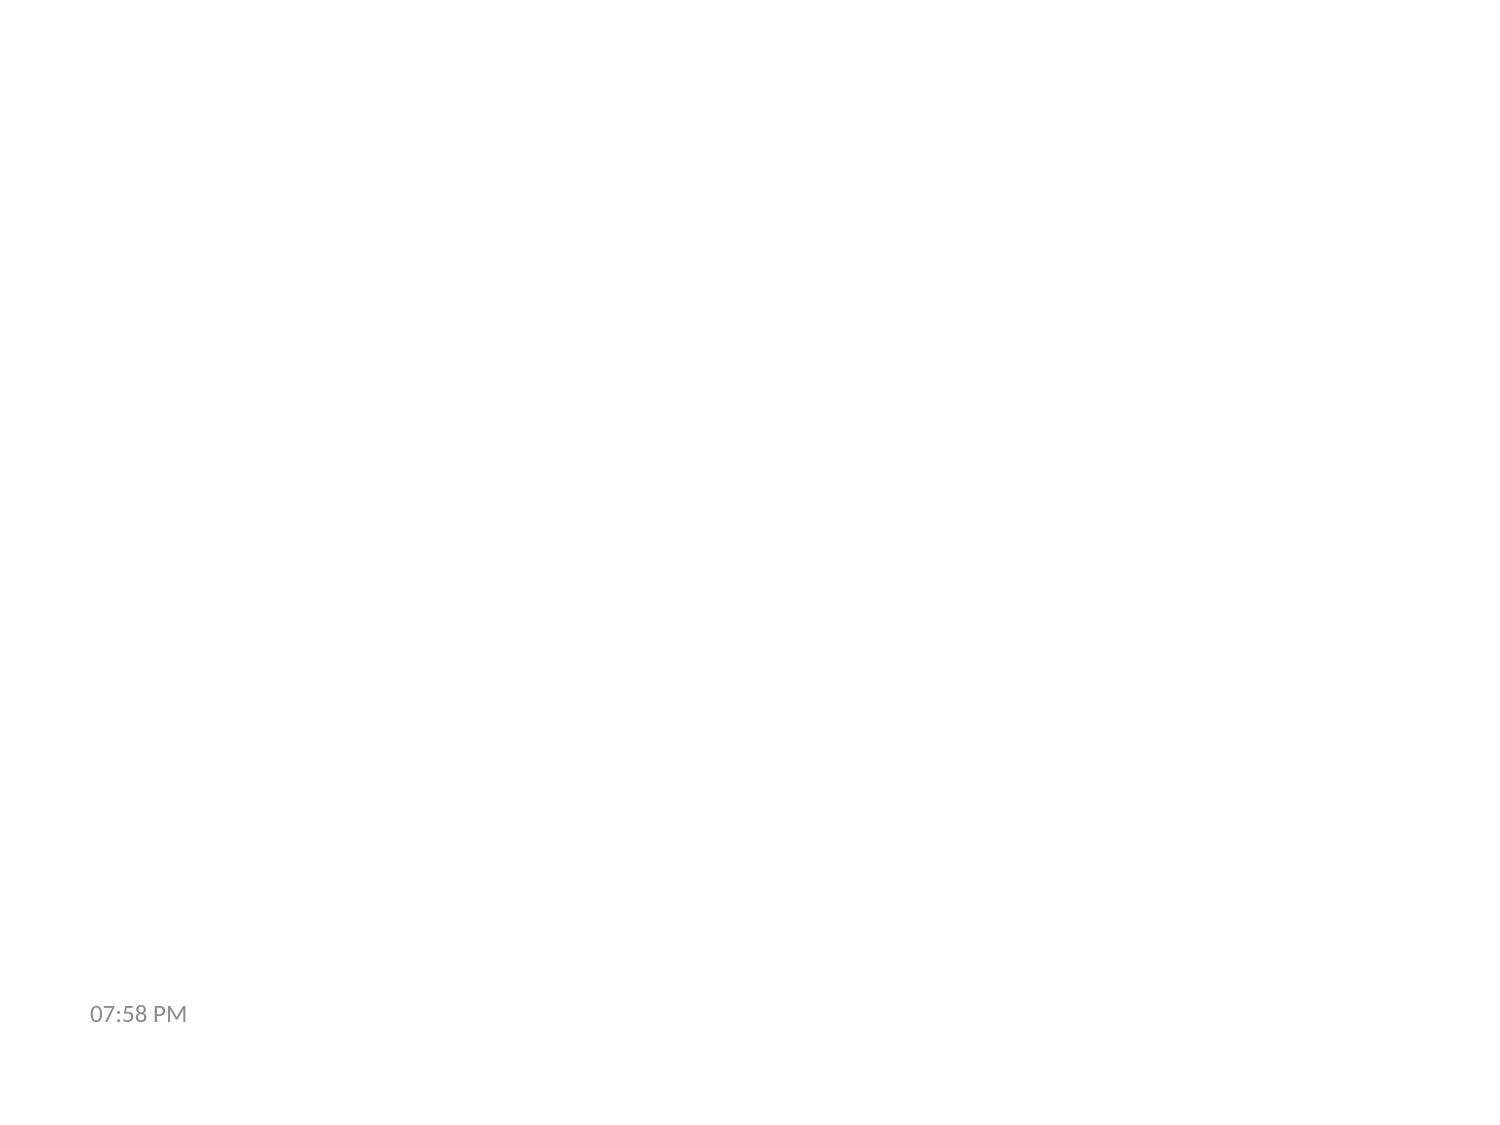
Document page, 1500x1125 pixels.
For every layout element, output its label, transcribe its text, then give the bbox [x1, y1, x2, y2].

text_box 3:35 PM [75, 982, 425, 1043]
